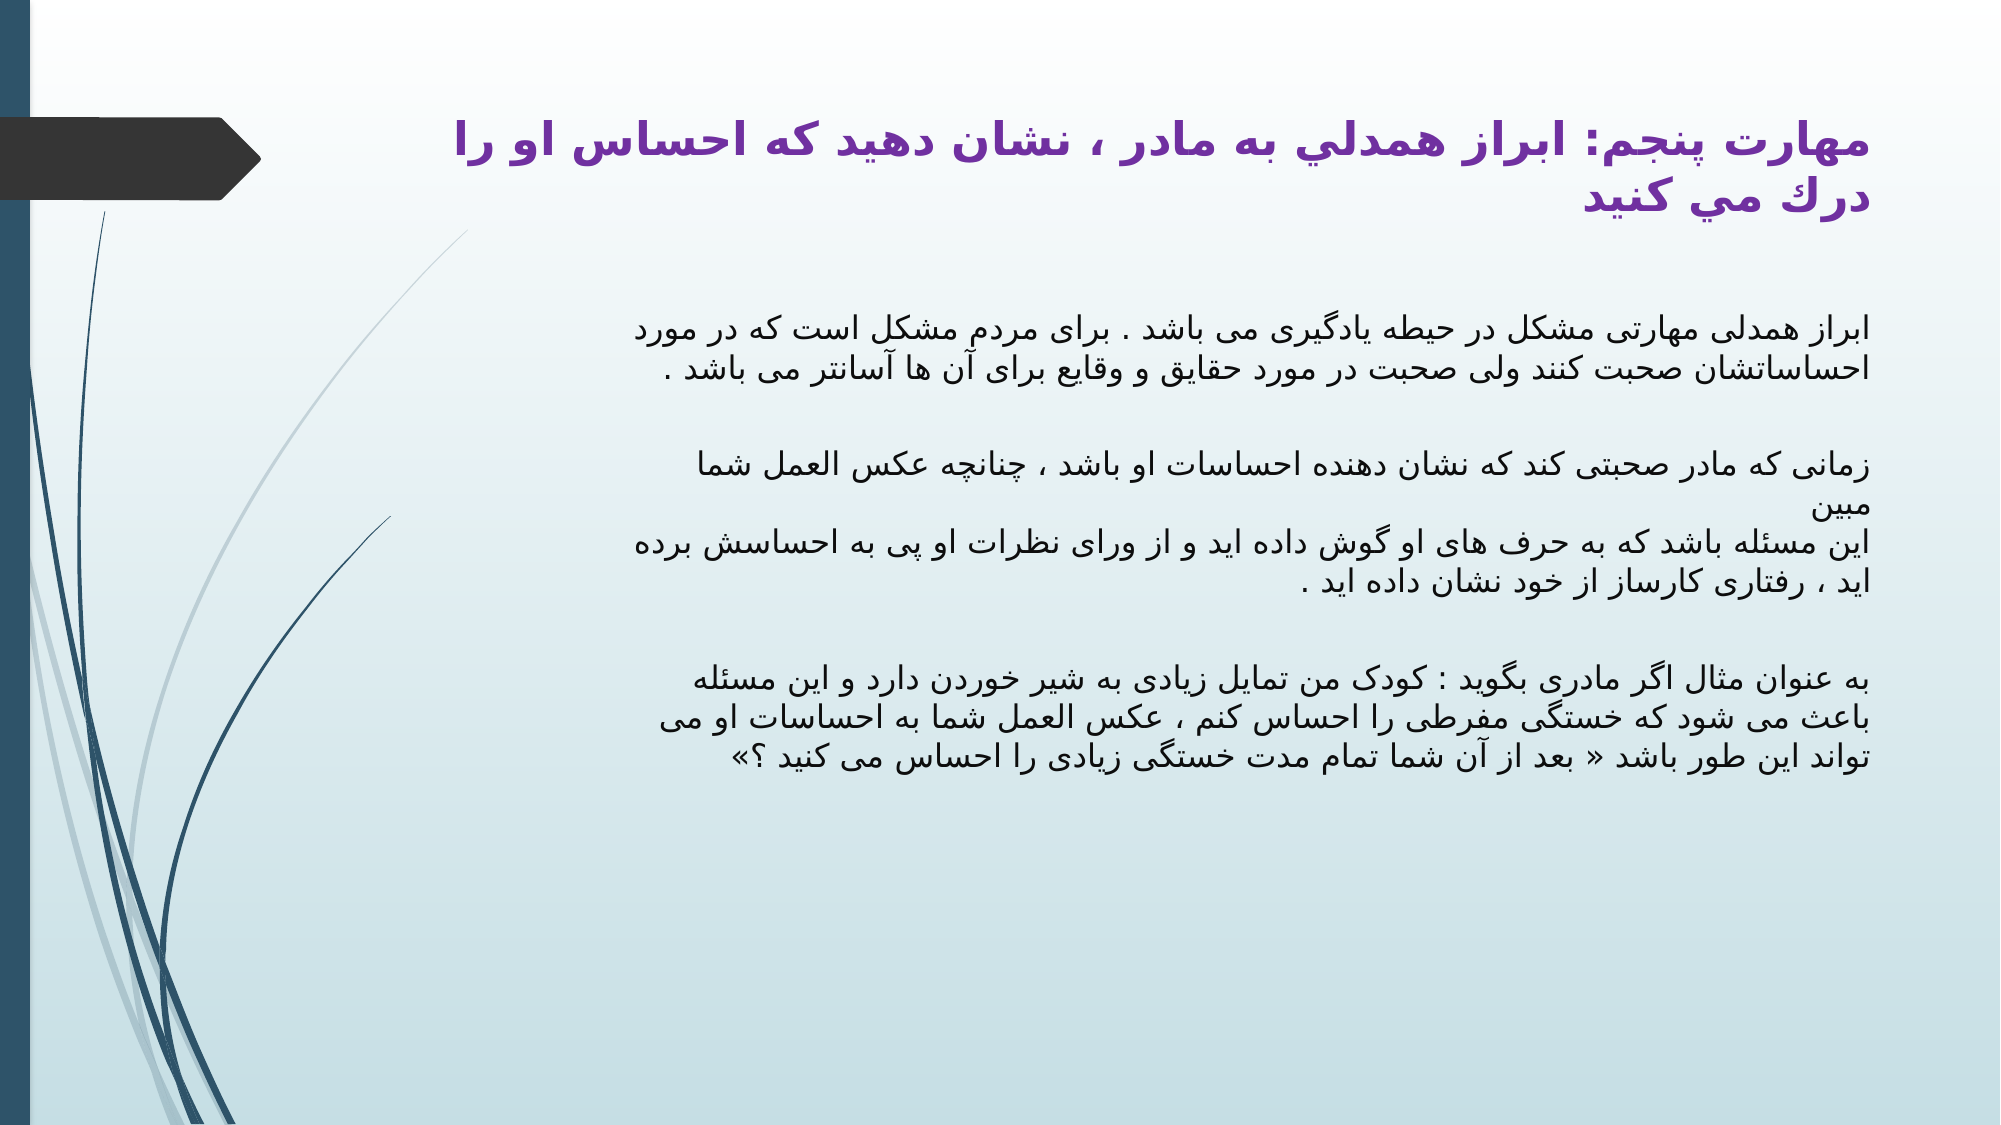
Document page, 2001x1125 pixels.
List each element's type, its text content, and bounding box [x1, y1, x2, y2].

title مهارت پنجم: ابراز همدلي به مادر ، نشان دهيد كه احساس او را درك مي كنيد [425, 102, 1888, 313]
list ابراز همدلی مهارتی مشکل در حیطه یادگیری می باشد . برای مردم مشکل است که در مورد احساساتشان صحبت کنند ولی صحبت در مورد حقایق و وقایع برای آن ها آسانتر می باشد . زمانی که مادر صحبتی کند که نشان دهنده احساسات او باشد ، چنانچه عکس العمل شما مبین این مسئله باشد که به حرف های او گوش داده اید و از ورای نظرات او پی به احساسش برده اید ، رفتاری کارساز از خود نشان داده اید . به عنوان مثال اگر مادری بگوید : کودک من تمایل زیادی به شیر خوردن دارد و این مسئله باعث می شود که خستگی مفرطی را احساس کنم ، عکس العمل شما به احساسات او می تواند این طور باشد « بعد از آن شما تمام مدت خستگی زیادی را احساس می کنید ؟» [613, 299, 1888, 970]
